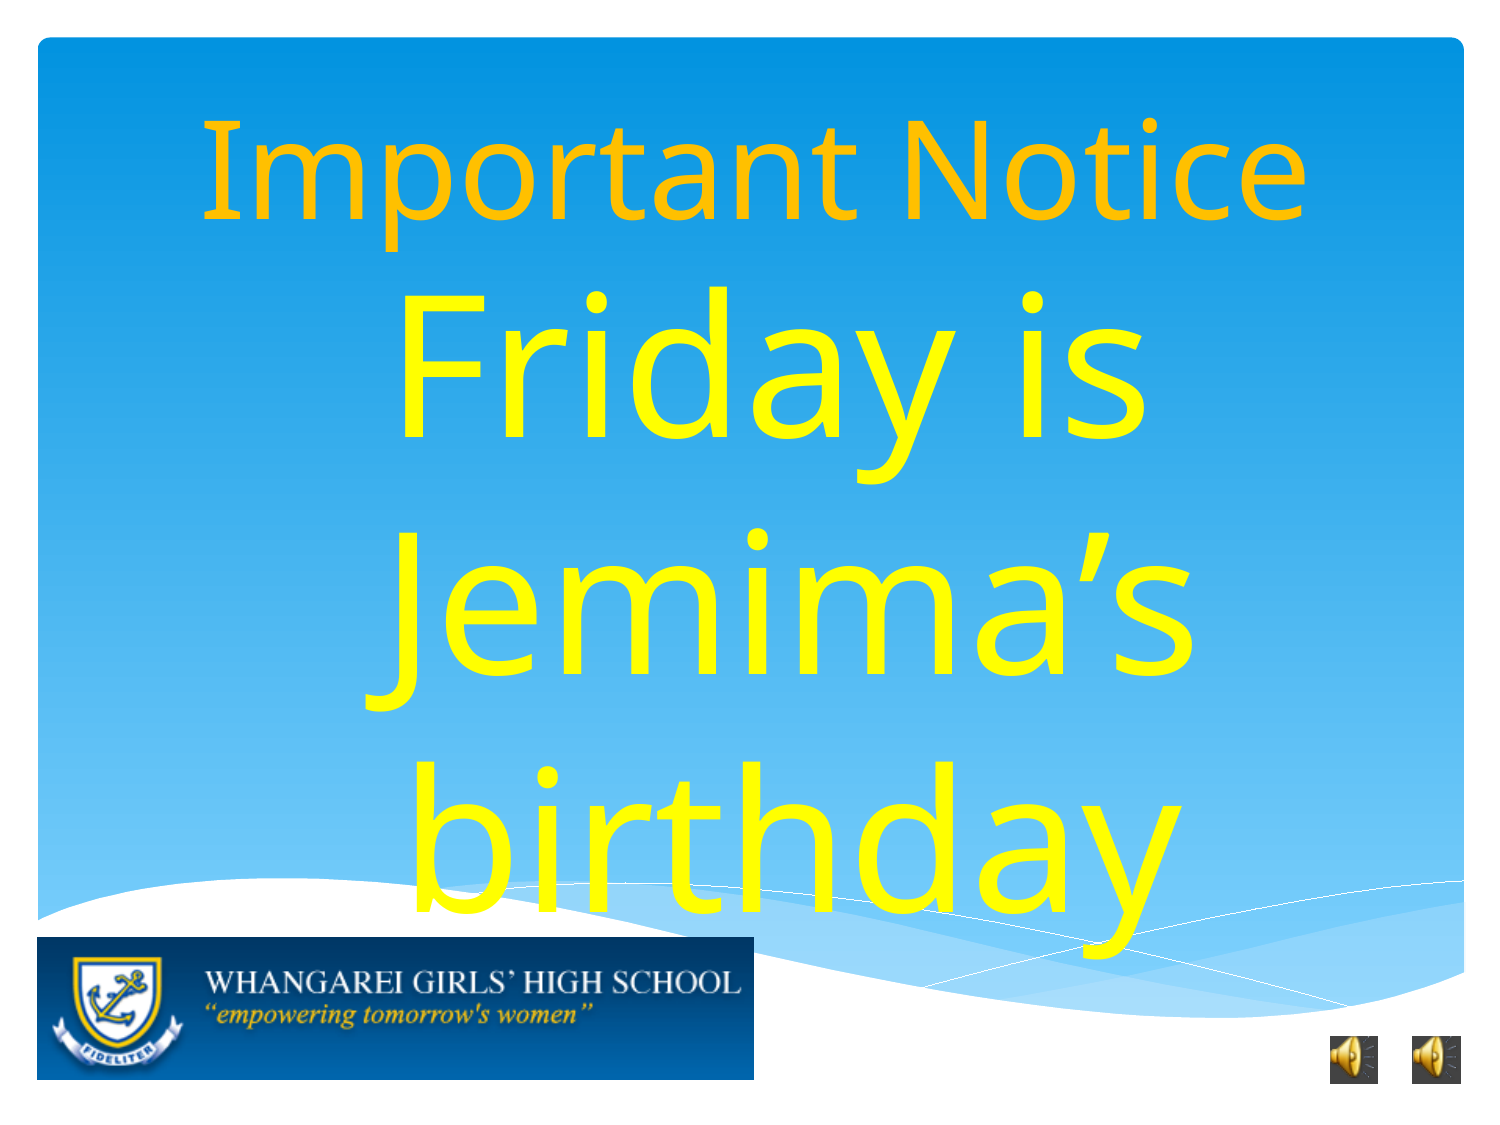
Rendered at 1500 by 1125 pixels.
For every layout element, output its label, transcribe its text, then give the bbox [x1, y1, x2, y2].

text_box Friday is Jemima’s birthday [149, 231, 1391, 963]
picture [37, 937, 754, 1080]
picture [1328, 1034, 1380, 1086]
text_box Important Notice [149, 37, 1362, 255]
picture [1411, 1034, 1462, 1086]
